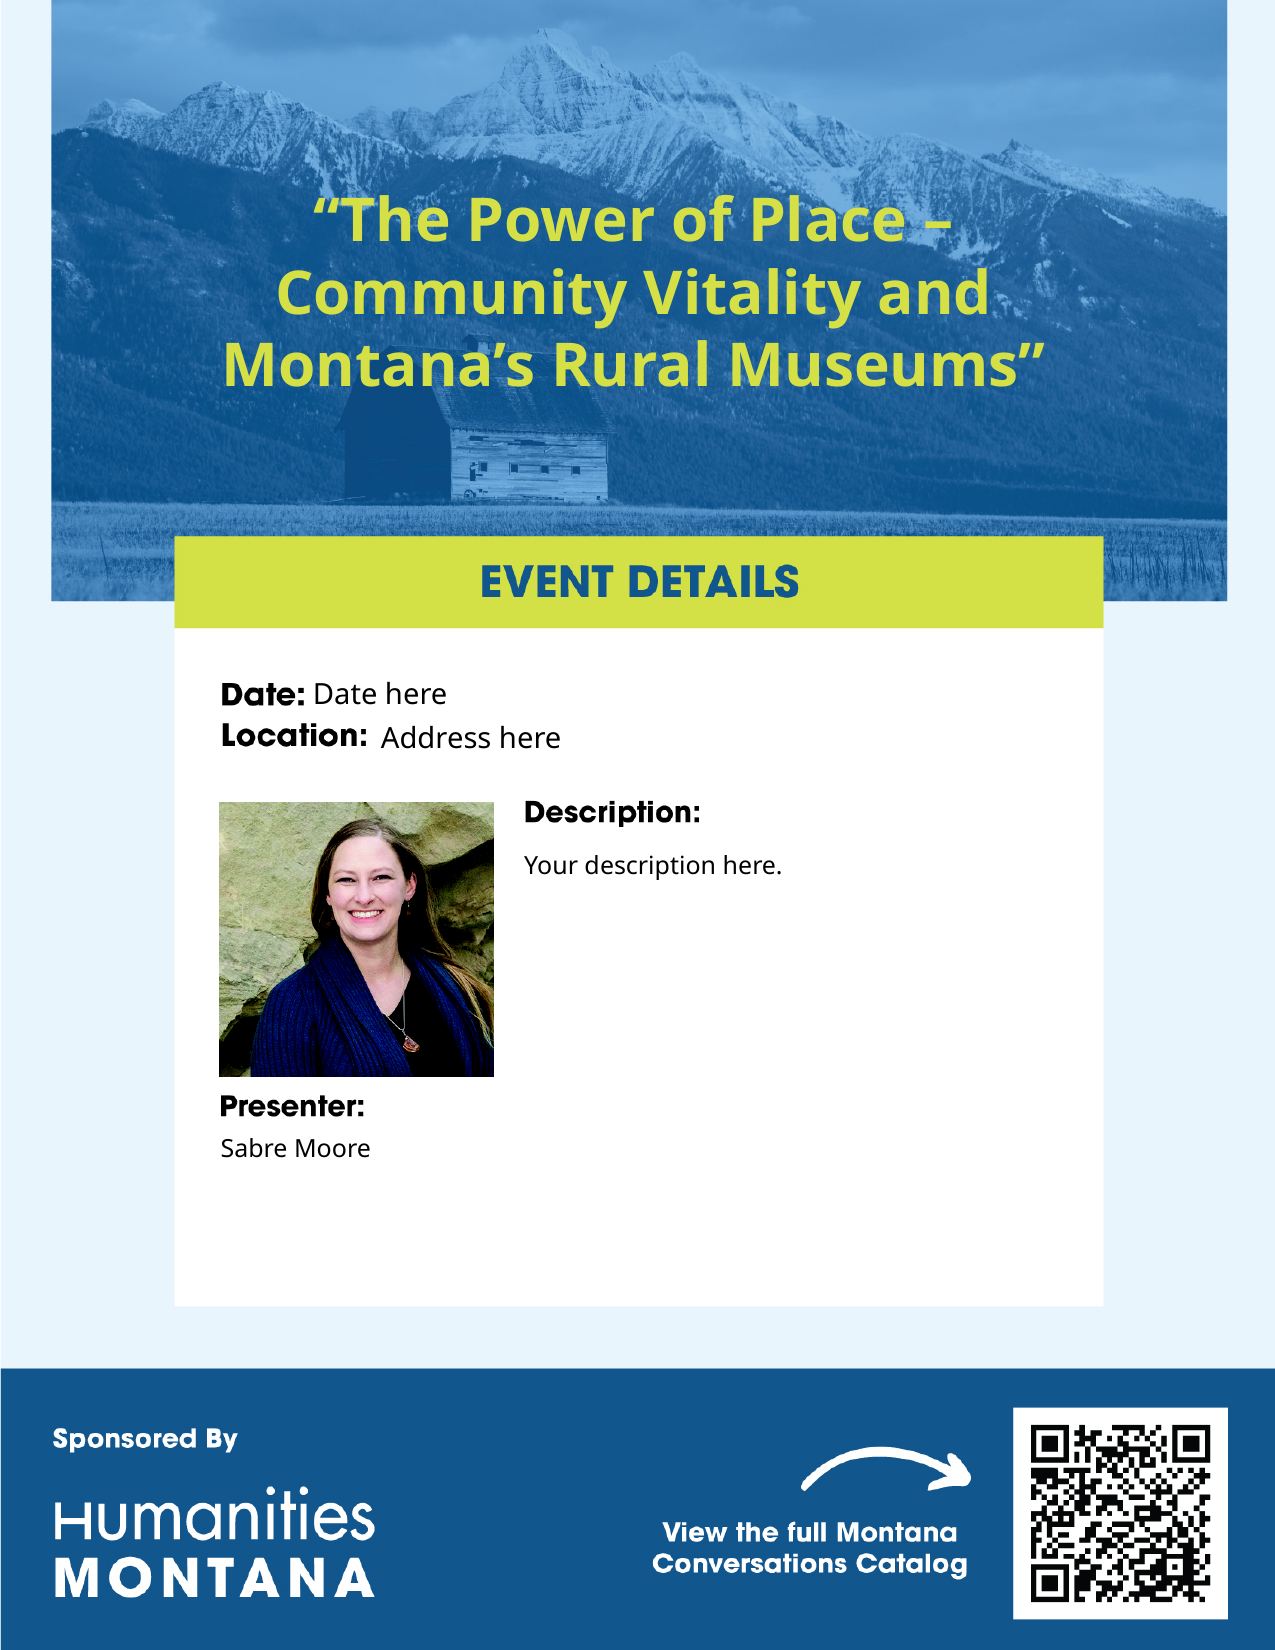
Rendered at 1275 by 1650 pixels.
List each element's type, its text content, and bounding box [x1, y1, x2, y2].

text_box Date here [297, 660, 932, 726]
text_box [159, 166, 169, 233]
text_box [169, 132, 1099, 166]
text_box Address here [365, 704, 1233, 770]
text_box Sabre Moore [205, 1117, 480, 1178]
text_box Your description here. [509, 834, 1033, 895]
picture [0, 0, 1275, 1650]
text_box “The Power of Place – Community Vitality and Montana’s Rural Museums” [169, 166, 1099, 414]
